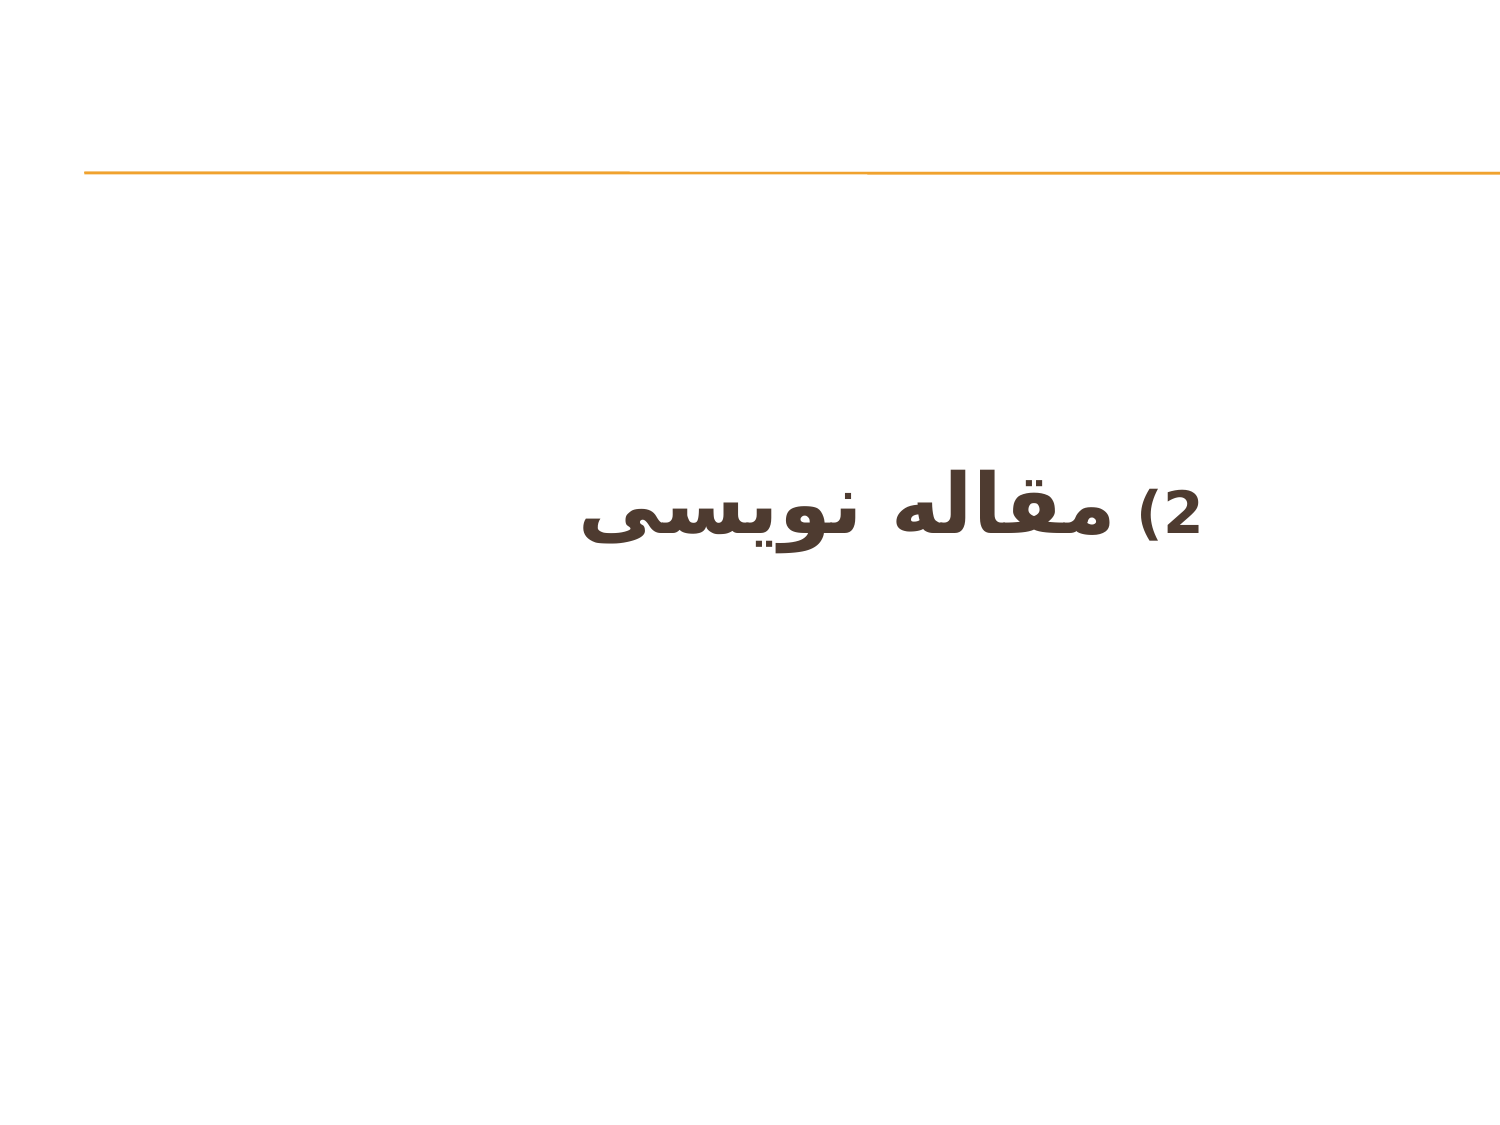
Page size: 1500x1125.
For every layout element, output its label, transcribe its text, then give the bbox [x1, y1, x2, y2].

list 2) مقاله نویسی [50, 66, 1475, 998]
